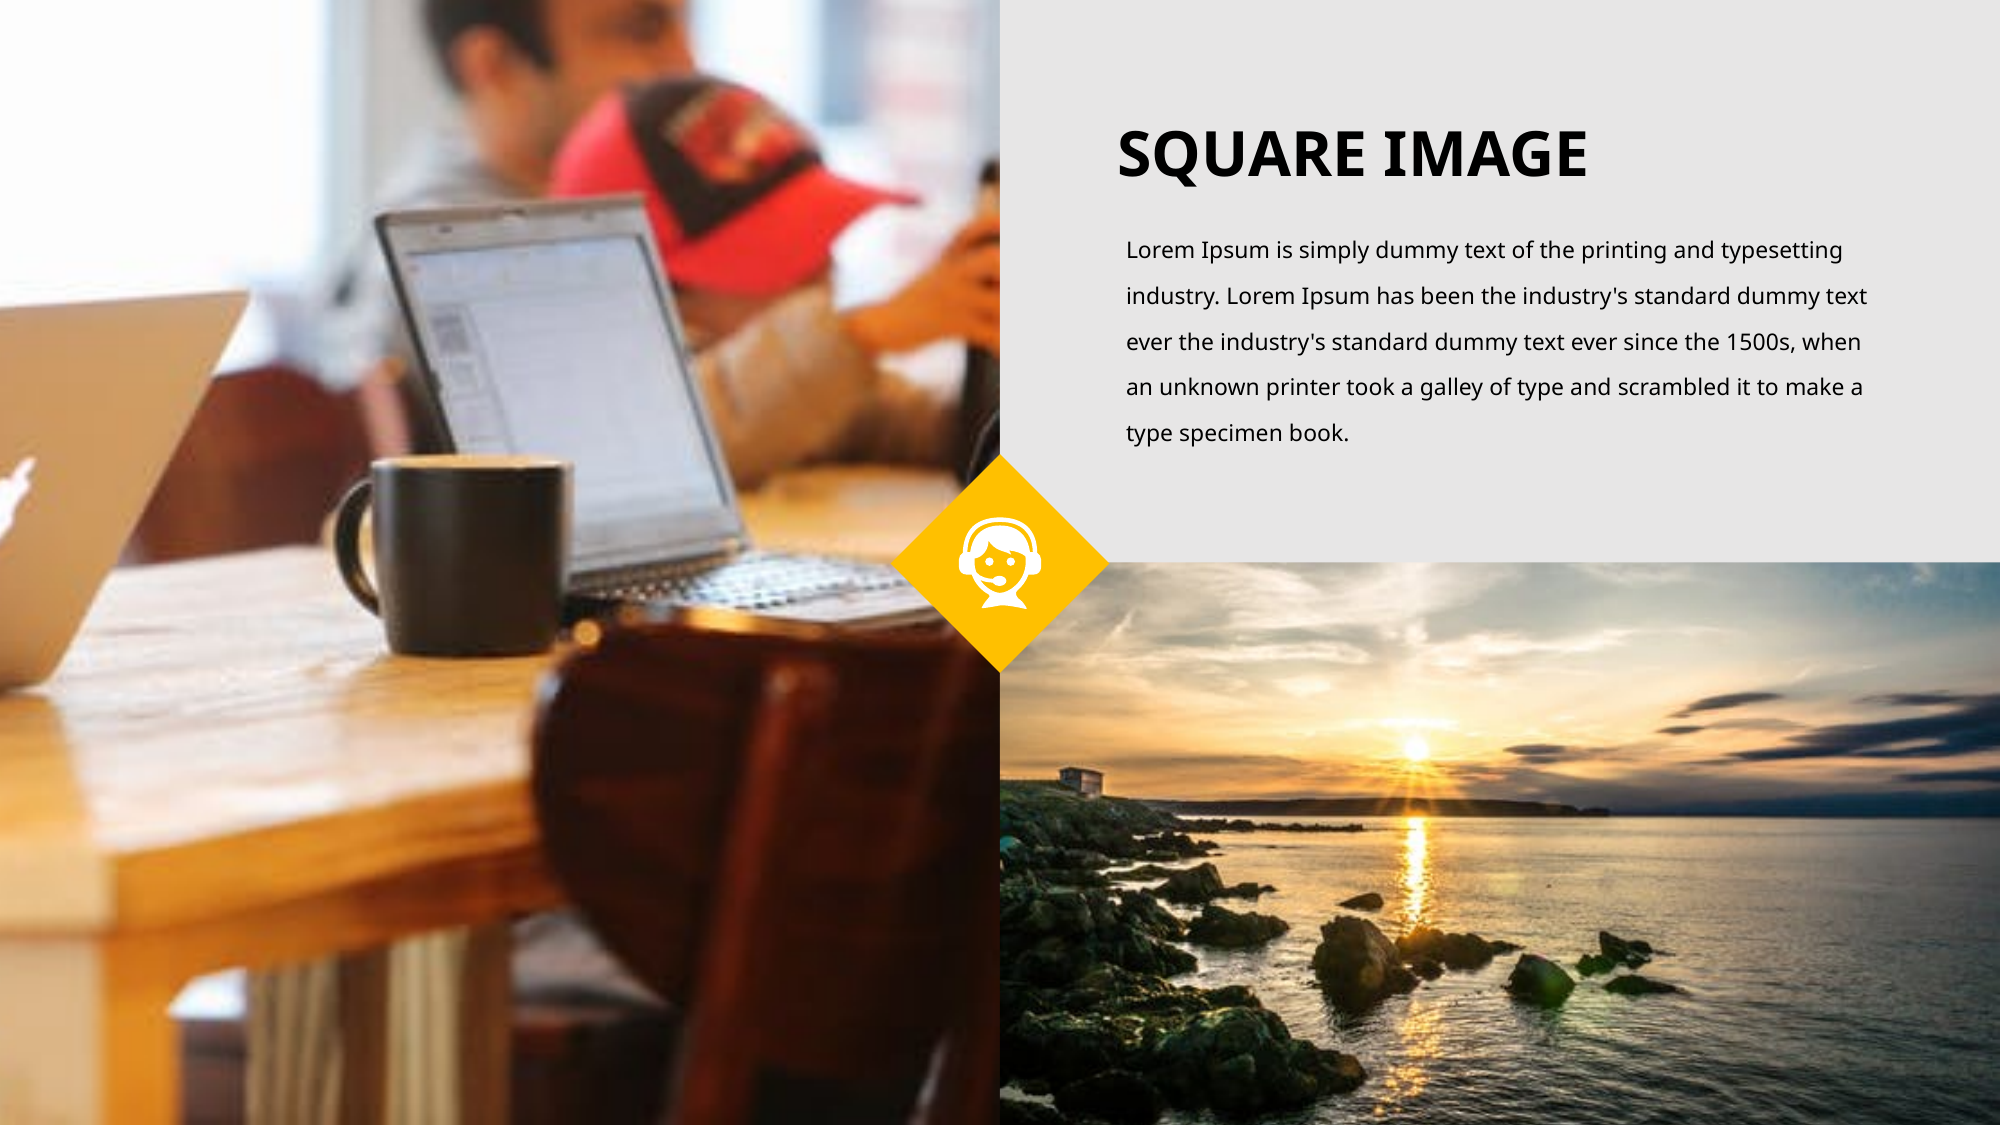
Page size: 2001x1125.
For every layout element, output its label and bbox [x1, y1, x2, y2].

text_box [1000, 517, 1042, 562]
picture [0, 0, 2000, 1125]
text_box [1000, 452, 1110, 562]
text_box [1111, 106, 1889, 457]
text_box [1000, 0, 2000, 562]
